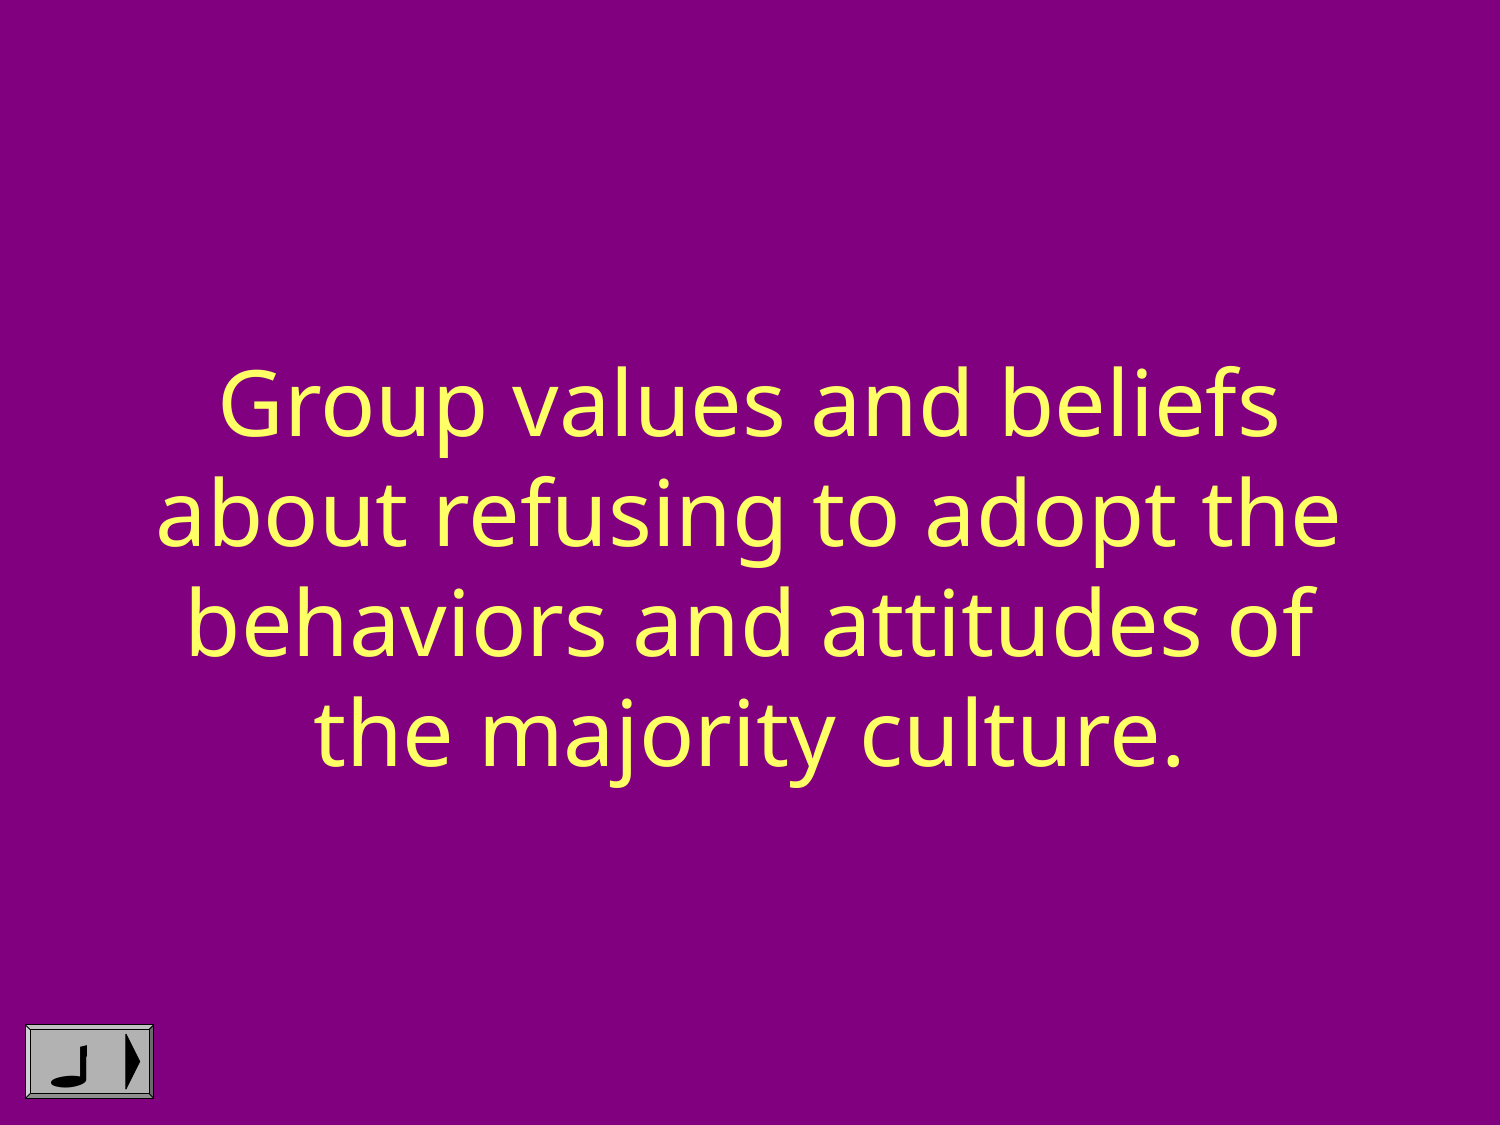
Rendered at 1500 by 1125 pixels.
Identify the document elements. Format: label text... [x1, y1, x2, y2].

title Group values and beliefs about refusing to adopt the behaviors and attitudes of the majority culture. [112, 99, 1388, 1031]
picture [24, 1024, 156, 1101]
